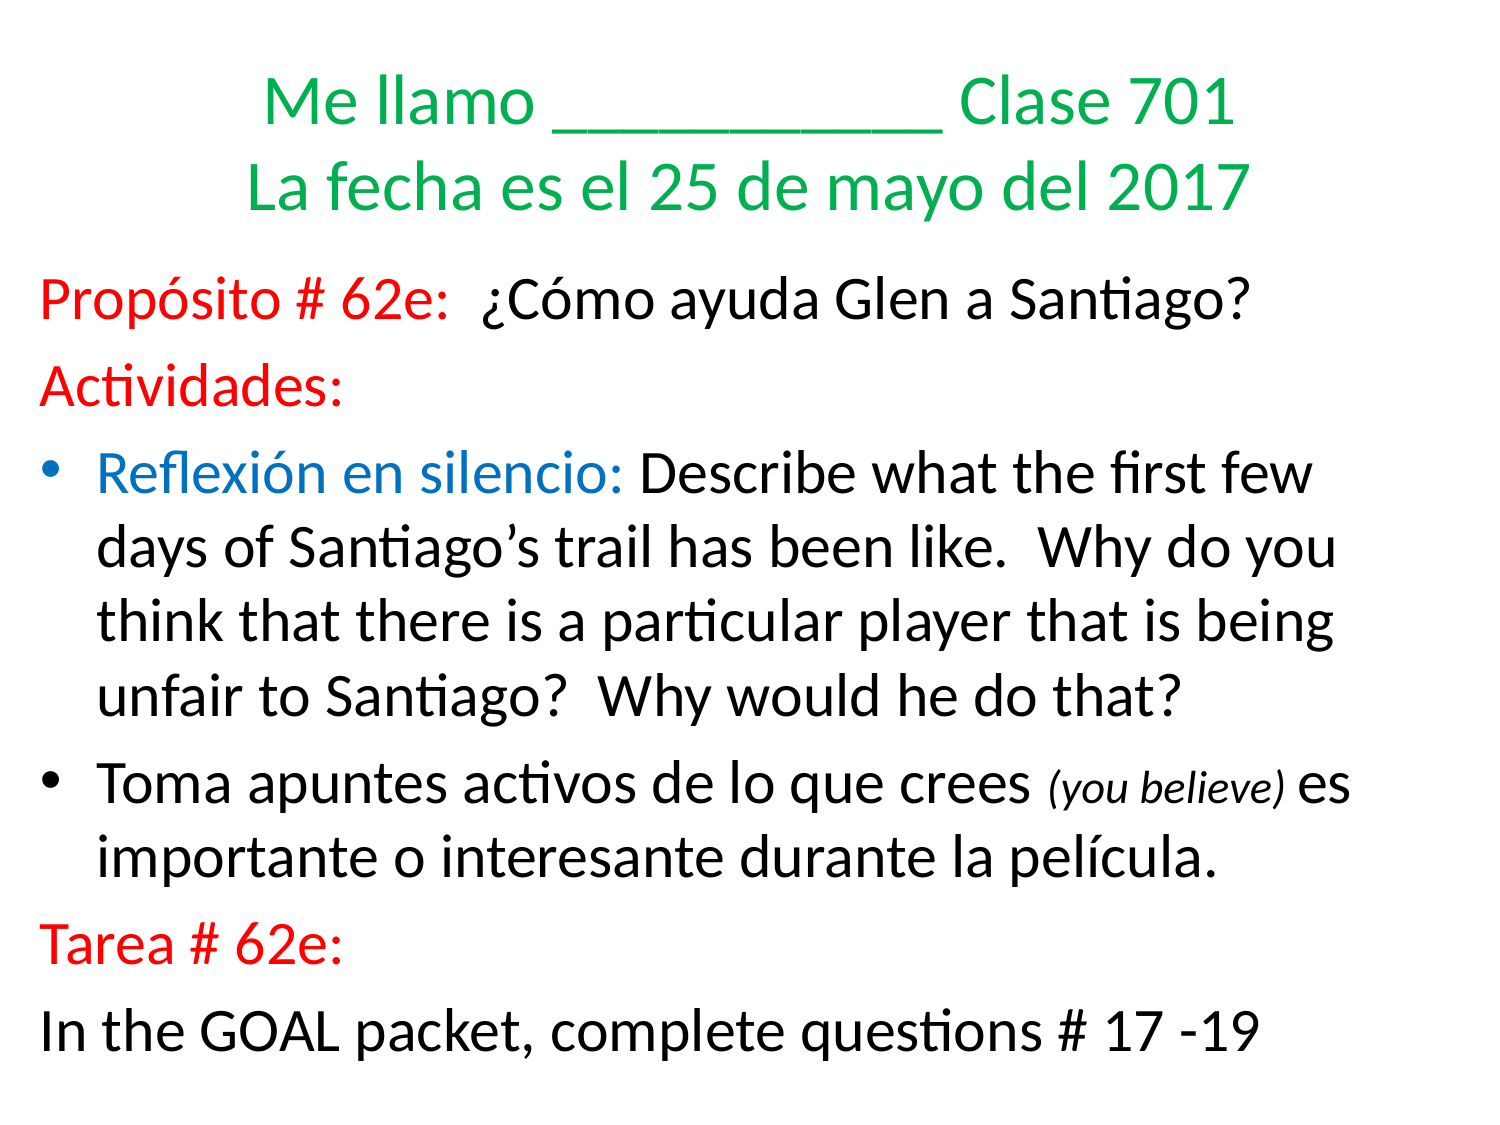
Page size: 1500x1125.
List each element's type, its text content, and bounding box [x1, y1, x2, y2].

title Me llamo ___________ Clase 701 La fecha es el 25 de mayo del 2017 [37, 45, 1463, 233]
list Propósito # 62e: ¿Cómo ayuda Glen a Santiago? Actividades: Reflexión en silencio: Describe what the first few days of Santiago’s trail has been like. Why do you think that there is a particular player that is being unfair to Santiago? Why would he do that? Toma apuntes activos de lo que crees (you believe) es importante o interesante durante la película. Tarea # 62e: In the GOAL packet, complete questions # 17 -19 [24, 249, 1450, 1088]
